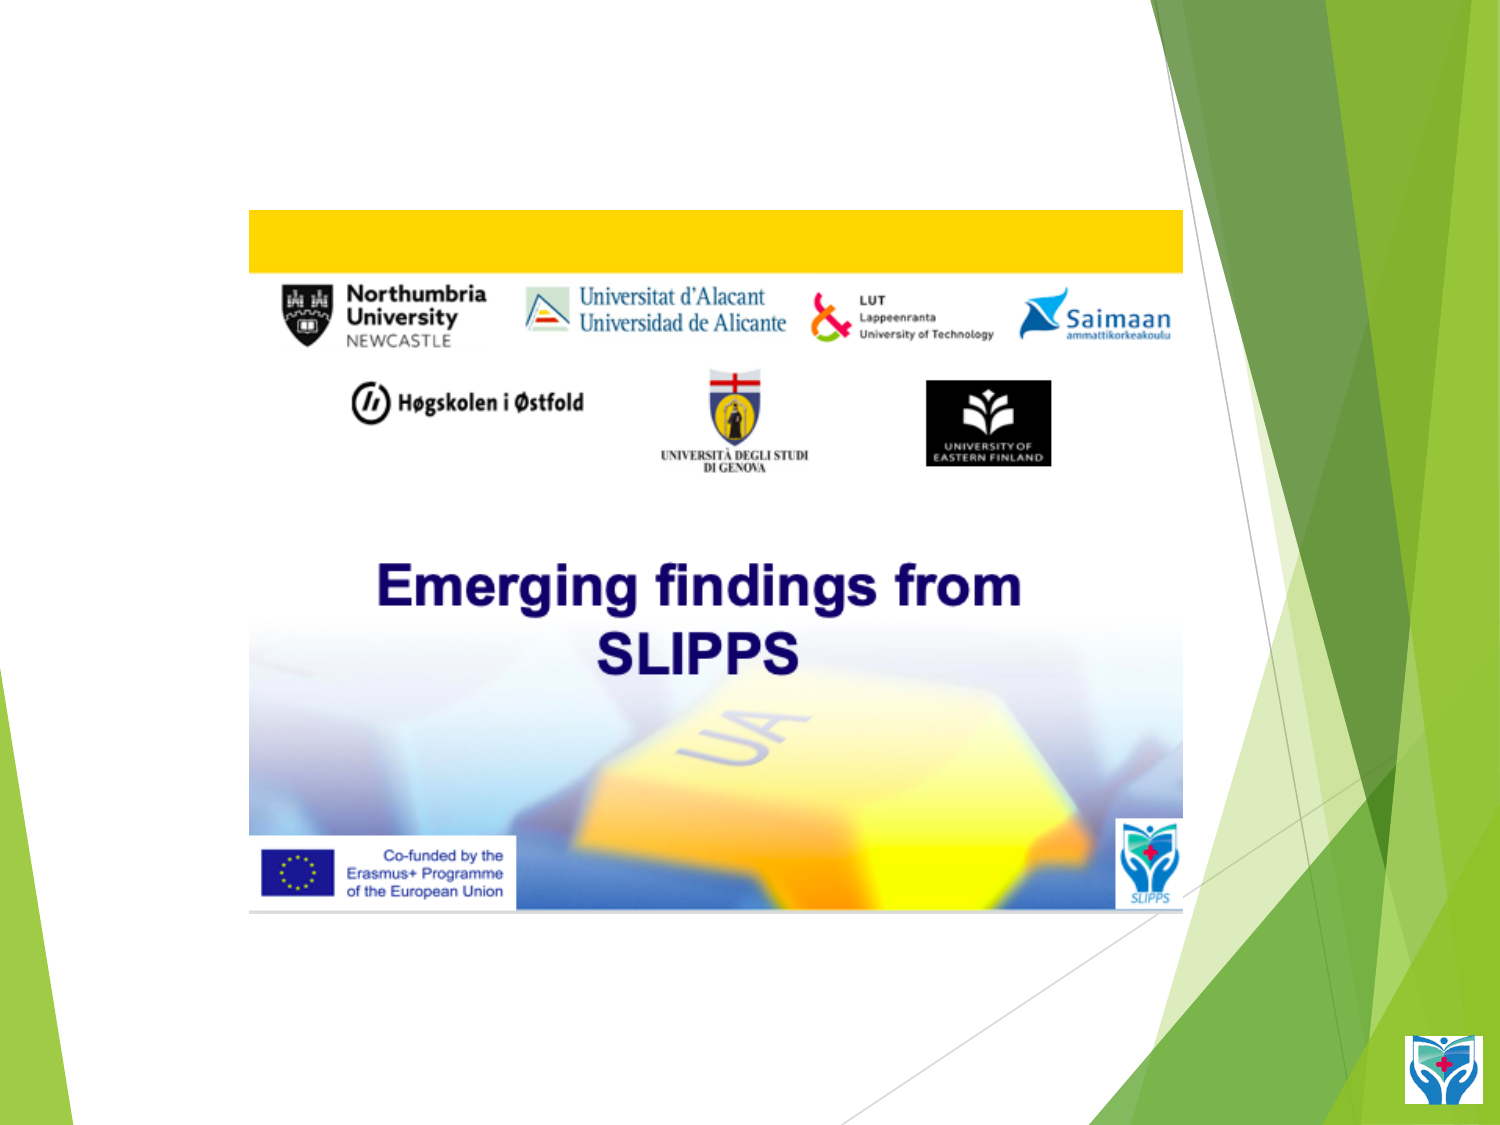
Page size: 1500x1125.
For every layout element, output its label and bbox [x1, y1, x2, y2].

picture [249, 210, 1183, 915]
picture [1404, 1035, 1483, 1105]
